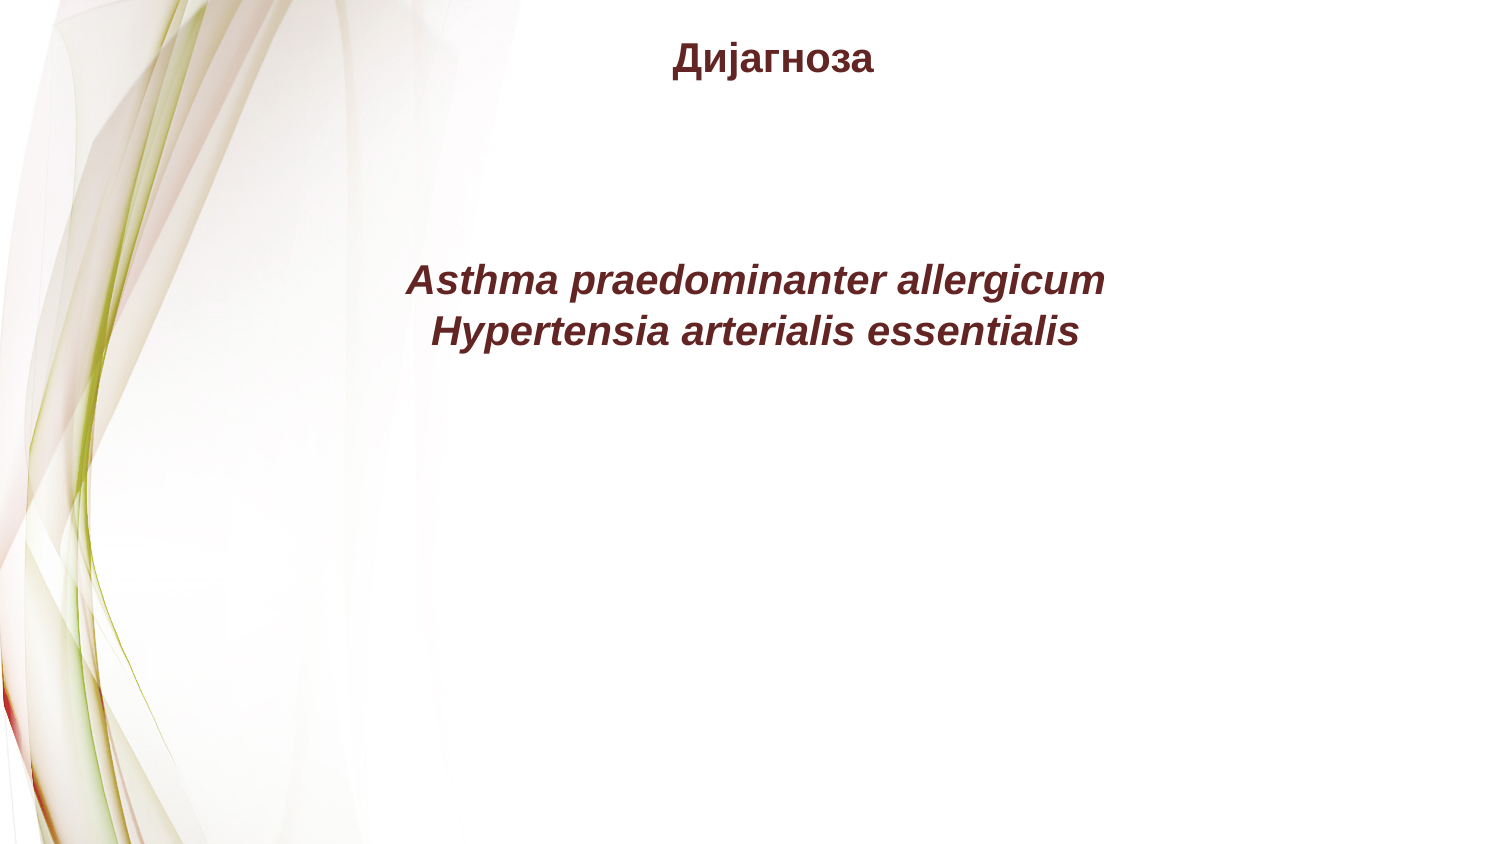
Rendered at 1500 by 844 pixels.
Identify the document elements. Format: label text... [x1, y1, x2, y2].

text_box Asthma praedominanter allergicum Hypertensia arterialis essentialis [375, 246, 1137, 361]
picture [0, 0, 1500, 844]
text_box Дијагноза [281, 23, 1266, 118]
